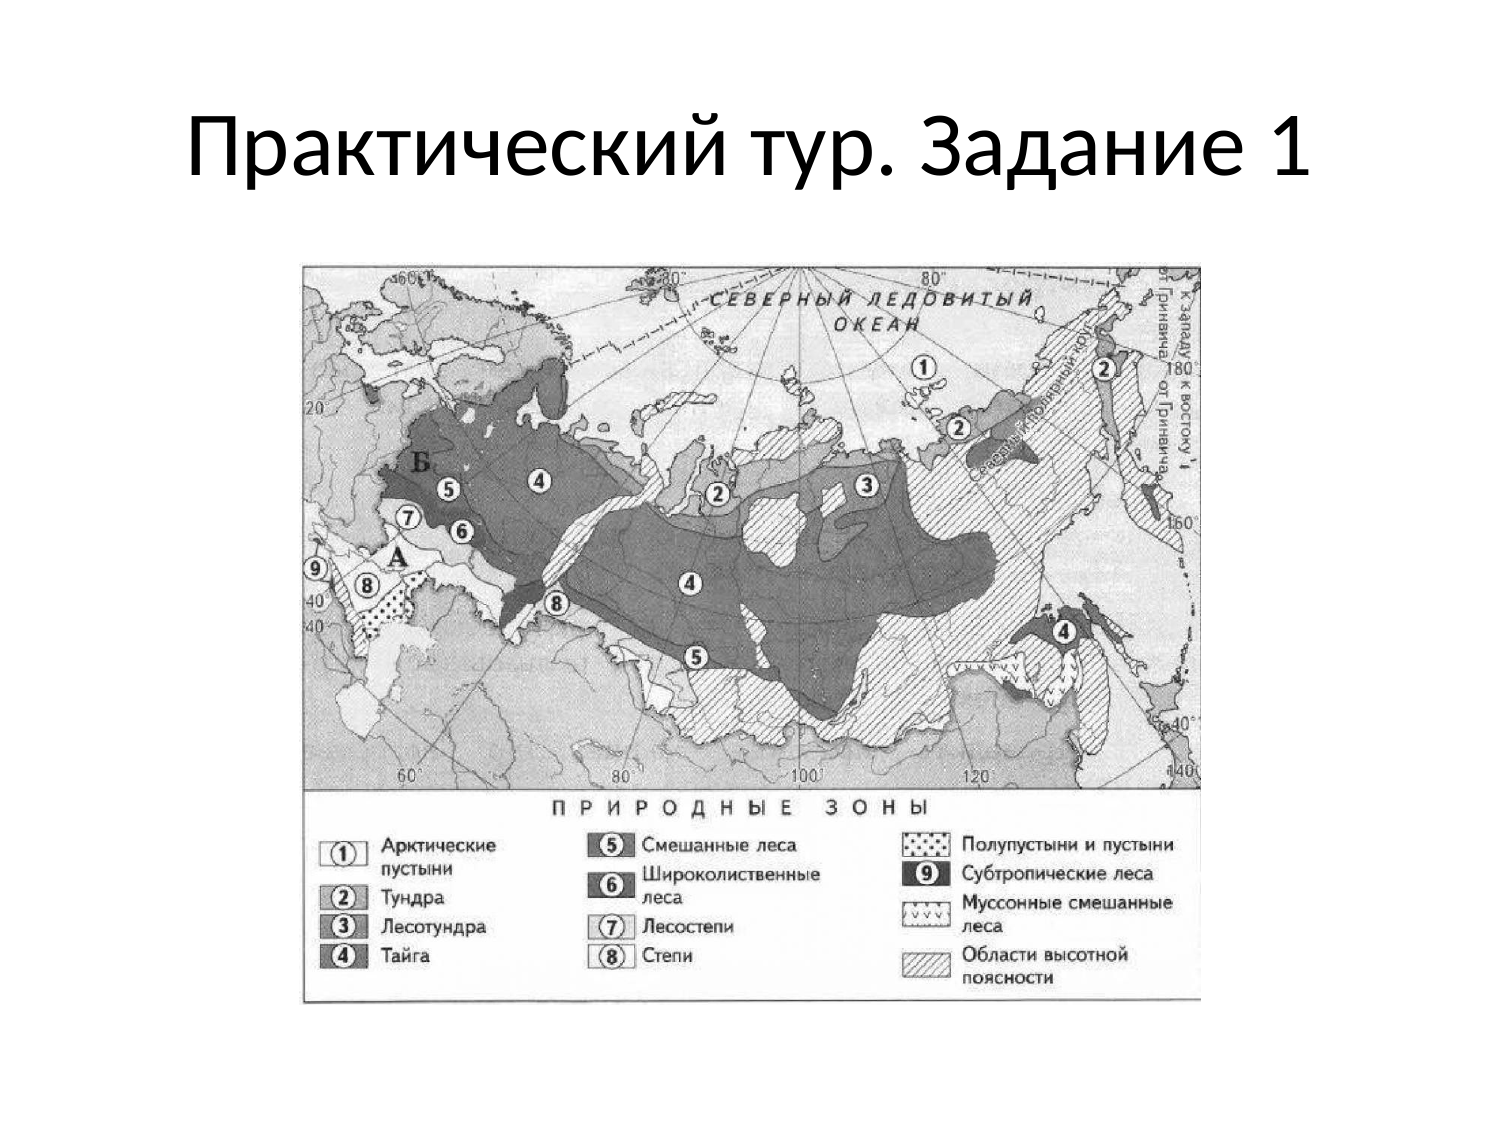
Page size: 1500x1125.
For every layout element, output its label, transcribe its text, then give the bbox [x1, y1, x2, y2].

title Практический тур. Задание 1 [75, 45, 1425, 233]
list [298, 262, 1202, 1006]
